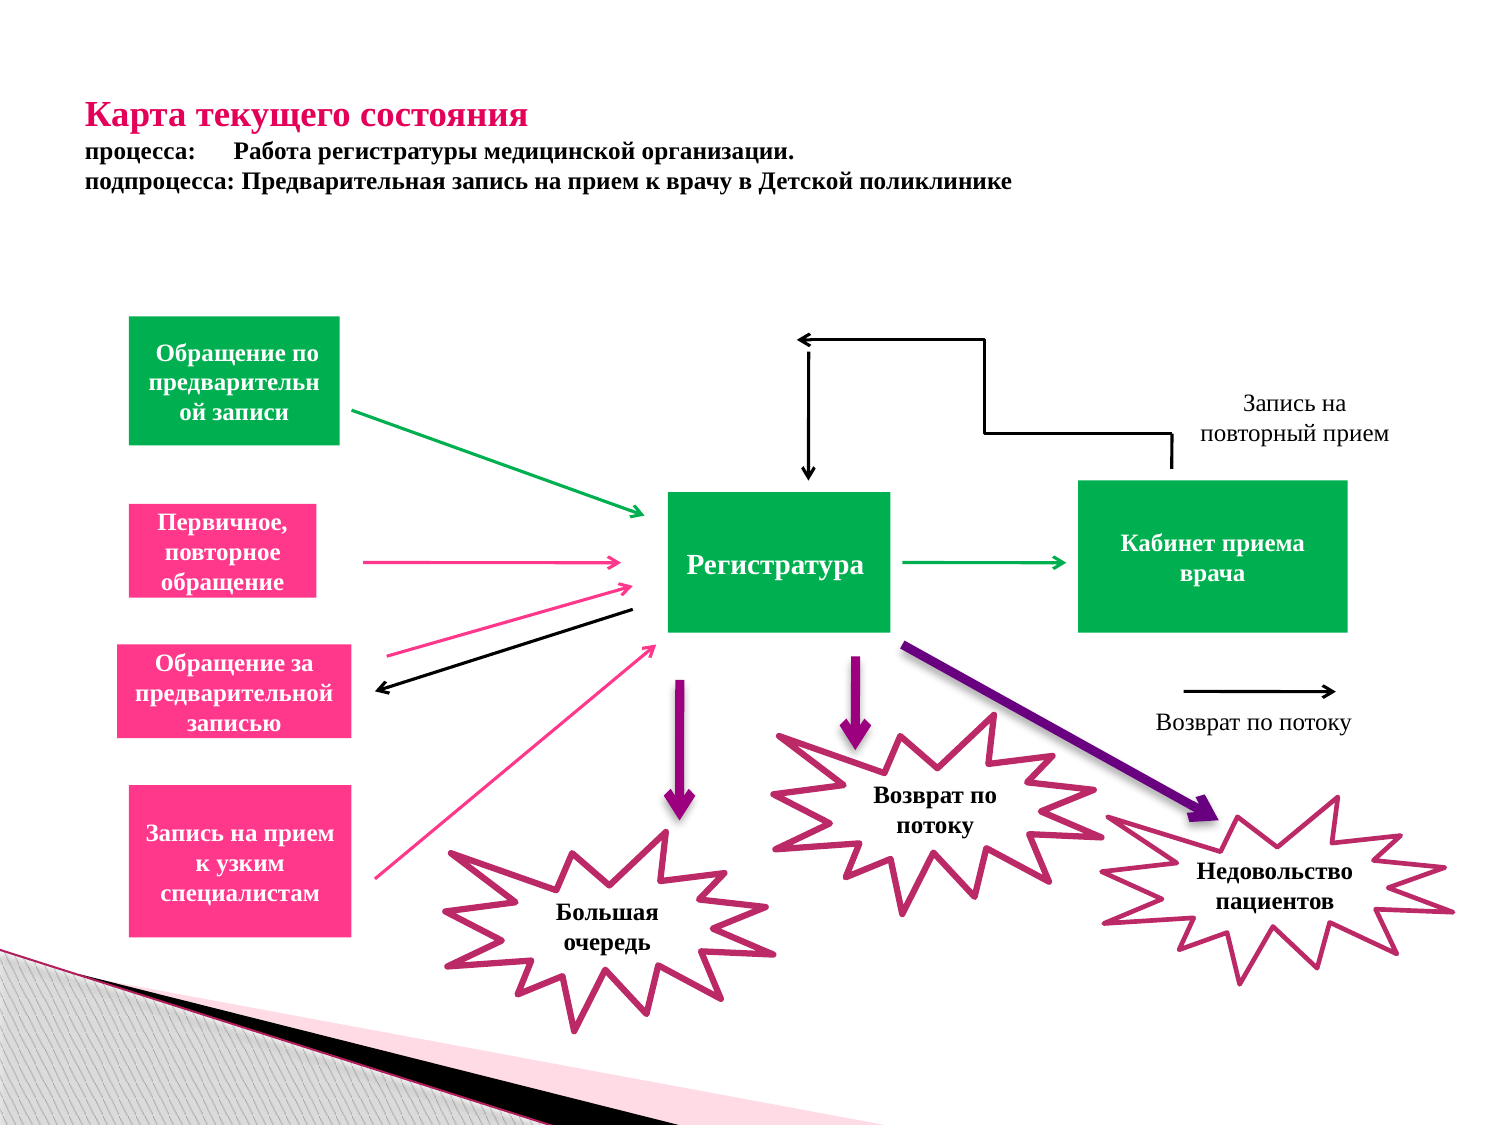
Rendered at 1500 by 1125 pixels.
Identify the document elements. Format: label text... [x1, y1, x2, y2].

text_box Возврат по потоку [768, 731, 1106, 919]
text_box Кабинет приема врача [1074, 476, 1352, 637]
text_box Недовольство пациентов [1097, 792, 1458, 989]
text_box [374, 609, 633, 692]
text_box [796, 339, 1173, 434]
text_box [351, 409, 645, 516]
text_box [386, 585, 633, 609]
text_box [902, 644, 1219, 821]
text_box Обращение за предварительной записью [113, 640, 356, 743]
text_box Обращение по предварительной записи [124, 312, 344, 450]
text_box Запись на прием к узким специалистам [124, 781, 356, 942]
text_box Возврат по потоку [1224, 699, 1376, 743]
text_box Большая очередь [440, 827, 778, 1036]
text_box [374, 644, 657, 880]
text_box Запись на повторный прием [1179, 370, 1411, 461]
title Карта текущего состояния процесса: Работа регистратуры медицинской организации. подпроцесса: Предварительная запись на прием к врачу в Детской поликлинике [70, 82, 1425, 233]
text_box Первичное, повторное обращение [124, 499, 321, 602]
text_box Регистратура [663, 488, 895, 637]
